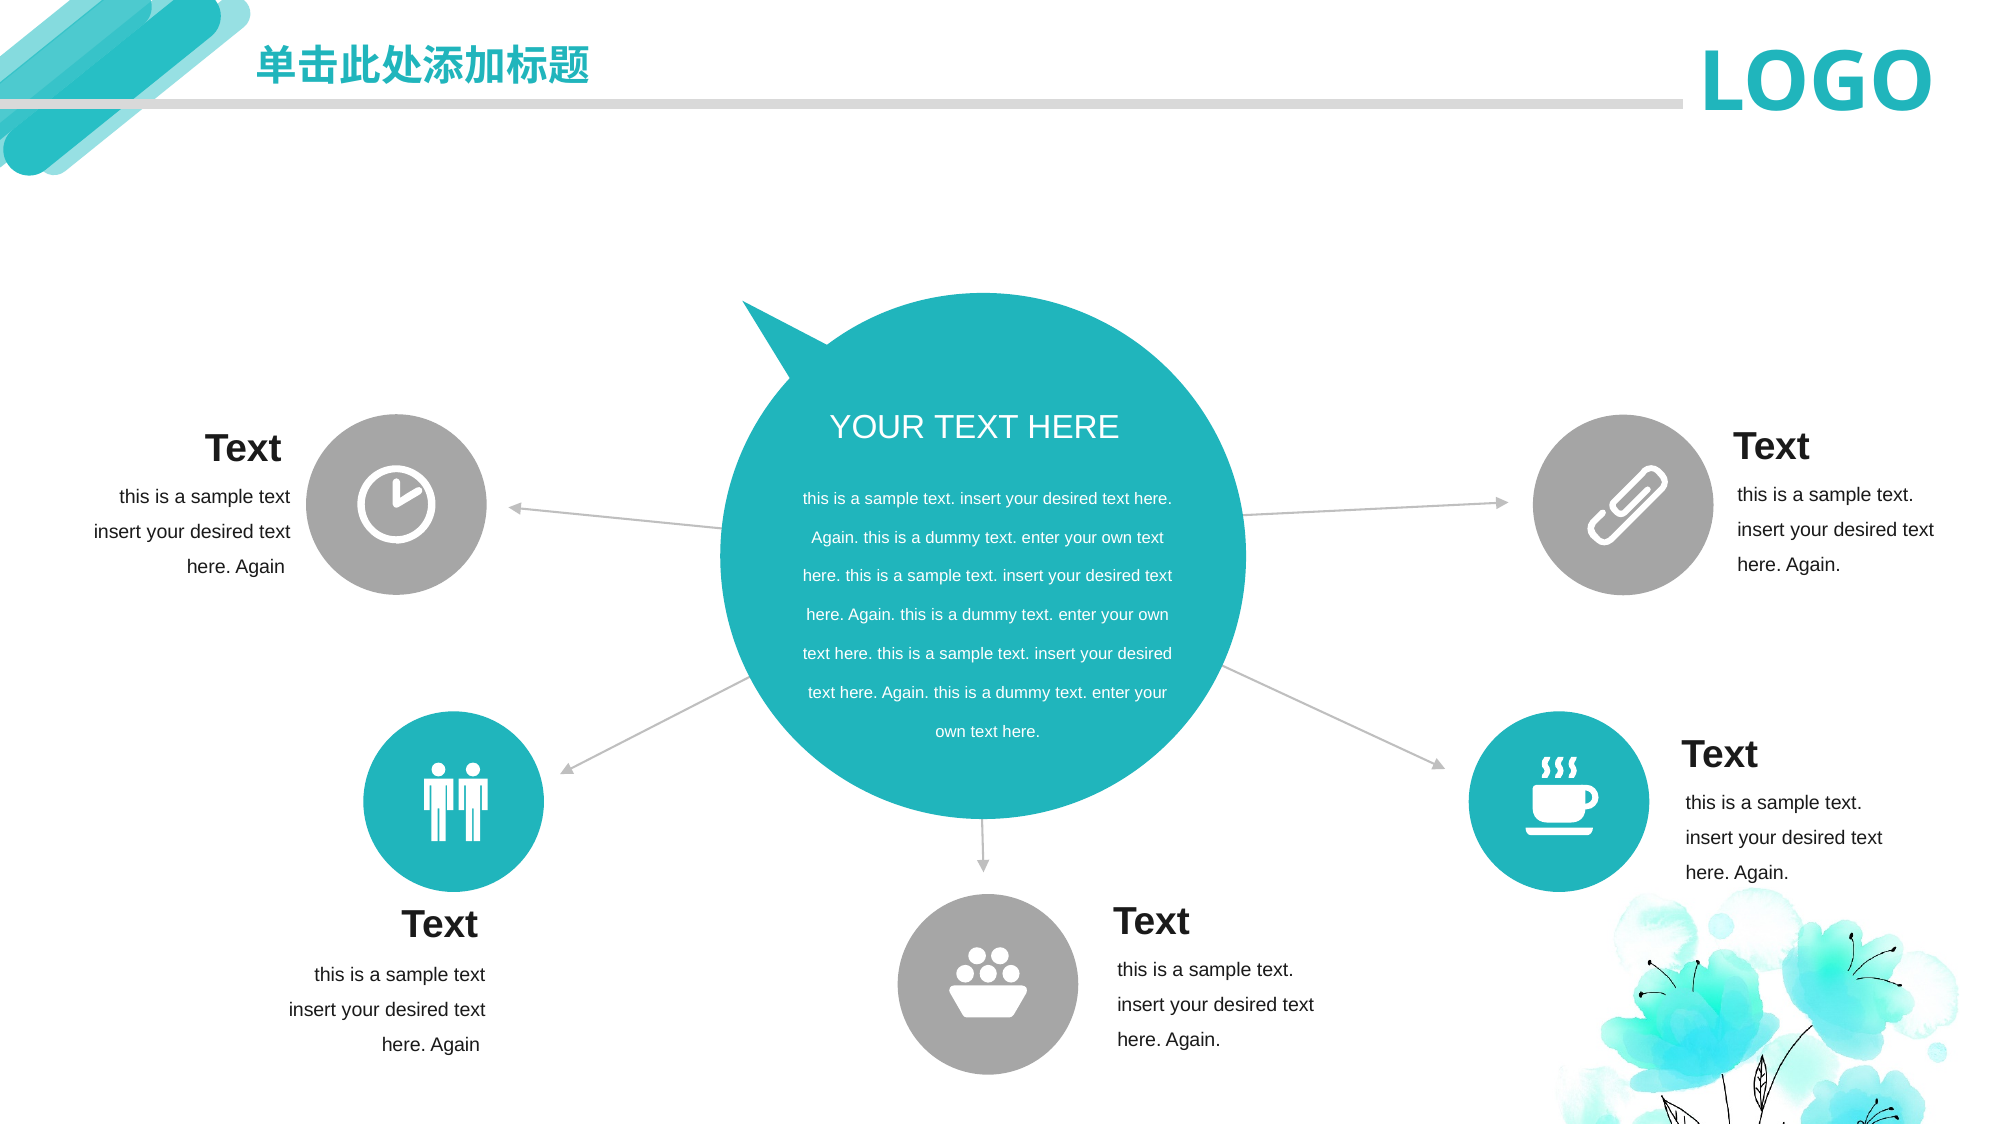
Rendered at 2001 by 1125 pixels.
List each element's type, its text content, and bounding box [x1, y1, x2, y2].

text_box this is a sample text. insert your desired text here. Again. [1722, 462, 1962, 583]
text_box [896, 893, 1080, 1076]
text_box 单击此处添加标题 [241, 31, 605, 97]
picture [1552, 810, 1960, 1124]
text_box [991, 947, 1009, 965]
text_box [968, 947, 986, 965]
text_box this is a sample text insert your desired text here. Again [65, 464, 306, 585]
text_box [1532, 414, 1714, 596]
text_box [508, 502, 720, 530]
text_box [1467, 710, 1651, 894]
text_box Text [386, 891, 494, 942]
text_box [560, 690, 720, 775]
text_box Text [1098, 888, 1205, 950]
text_box [949, 985, 1027, 1018]
text_box this is a sample text. insert your desired text here. Again. [1102, 937, 1342, 1058]
text_box [362, 710, 545, 891]
text_box LOGO [1683, 19, 2000, 135]
text_box [979, 964, 997, 983]
text_box [956, 964, 974, 983]
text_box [720, 292, 1247, 820]
text_box this is a sample text insert your desired text here. Again [260, 942, 501, 1063]
text_box Text [1718, 413, 1825, 475]
text_box Text [190, 415, 297, 477]
text_box Text [1666, 721, 1774, 784]
text_box [1002, 964, 1020, 983]
text_box [976, 820, 990, 873]
text_box [1247, 496, 1509, 517]
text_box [1525, 756, 1599, 836]
text_box this is a sample text. insert your desired text here. Again. [1670, 771, 1911, 892]
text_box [424, 762, 488, 842]
text_box [1247, 675, 1446, 770]
text_box [357, 465, 436, 544]
text_box [306, 413, 488, 596]
